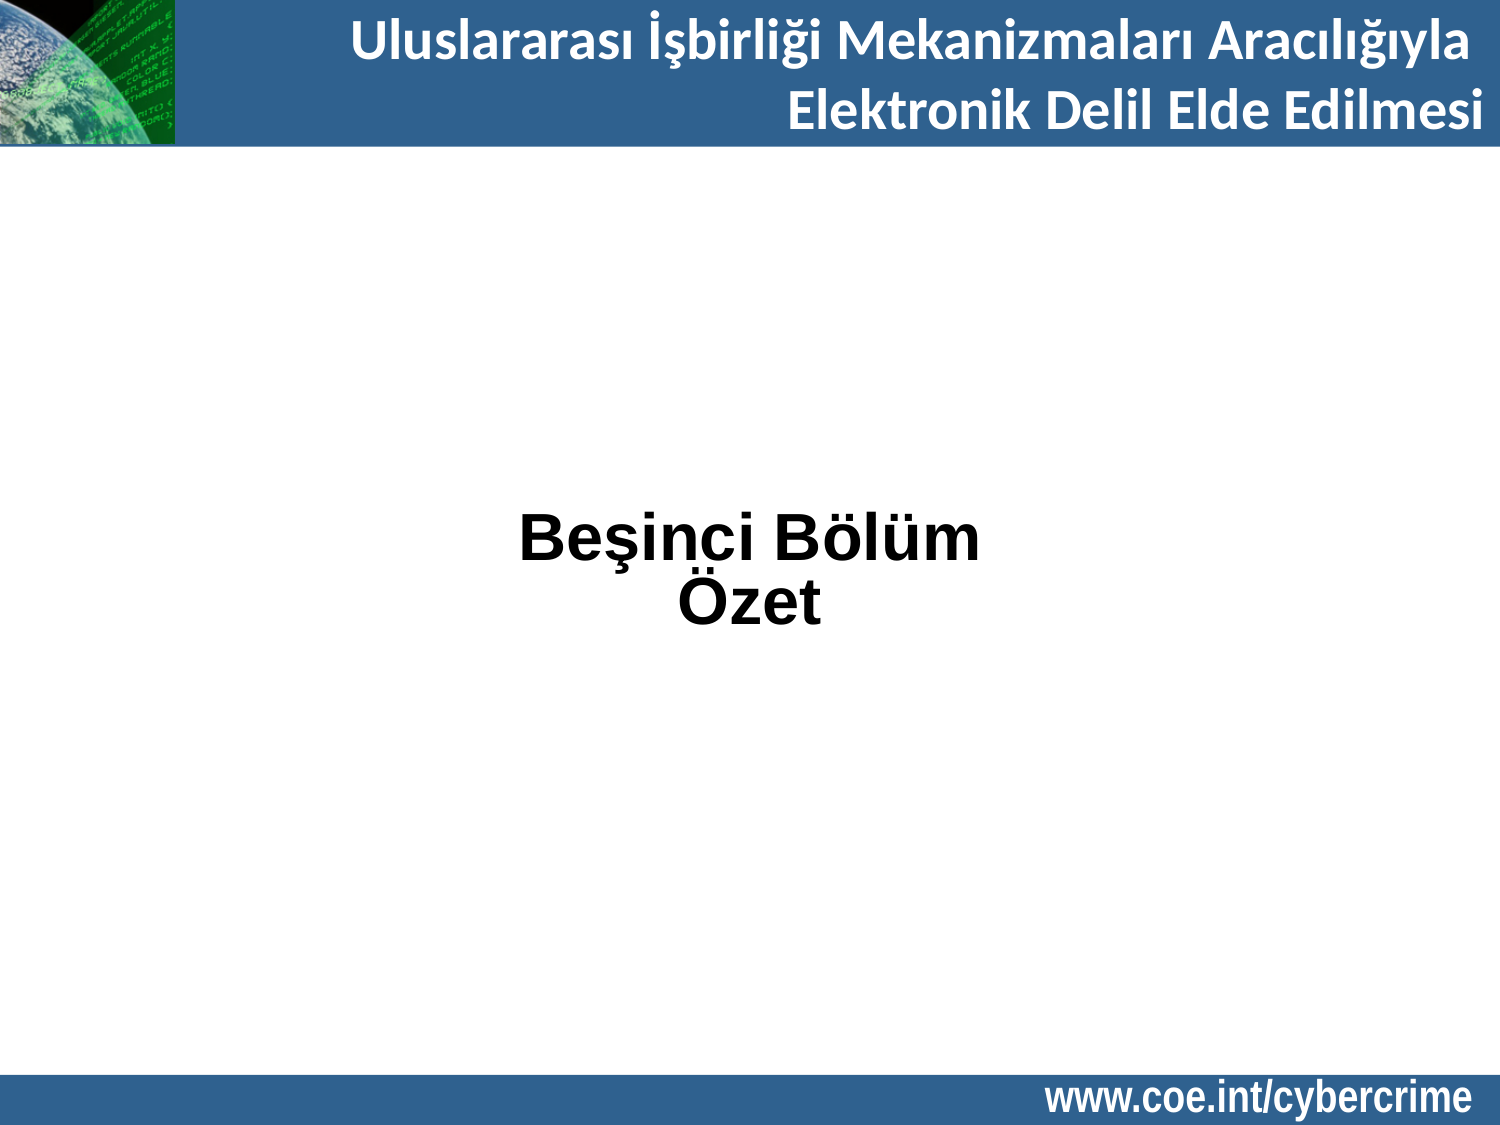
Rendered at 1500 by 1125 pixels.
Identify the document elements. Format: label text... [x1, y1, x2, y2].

text_box Beşinci Bölüm Özet [50, 502, 1450, 646]
text_box www.coe.int/cybercrime [1030, 1059, 1500, 1125]
text_box Uluslararası İşbirliği Mekanizmaları Aracılığıyla Elektronik Delil Elde Edilmesi [177, 0, 1500, 149]
text_box [0, 1073, 1030, 1125]
picture [0, 0, 175, 144]
